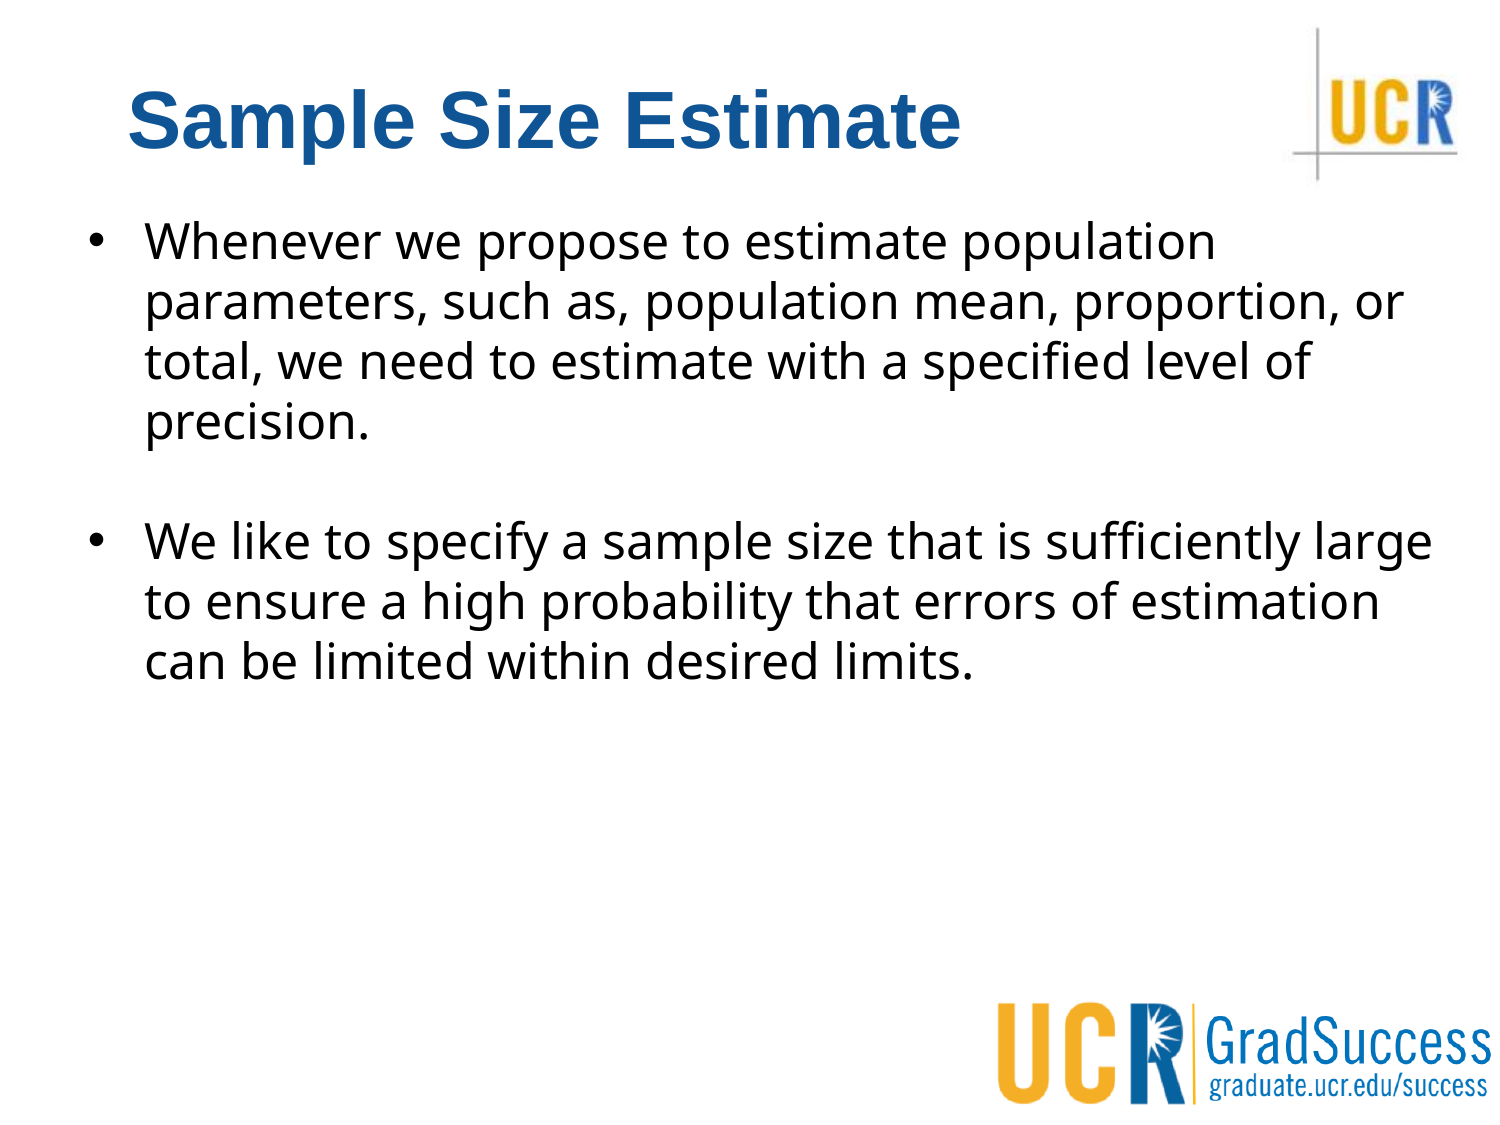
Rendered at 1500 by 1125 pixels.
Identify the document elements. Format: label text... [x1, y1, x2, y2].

text_box Whenever we propose to estimate population parameters, such as, population mean, proportion, or total, we need to estimate with a specified level of precision. We like to specify a sample size that is sufficiently large to ensure a high probability that errors of estimation can be limited within desired limits. [73, 201, 1470, 697]
picture [1282, 0, 1500, 196]
title Sample Size Estimate [112, 13, 1388, 172]
